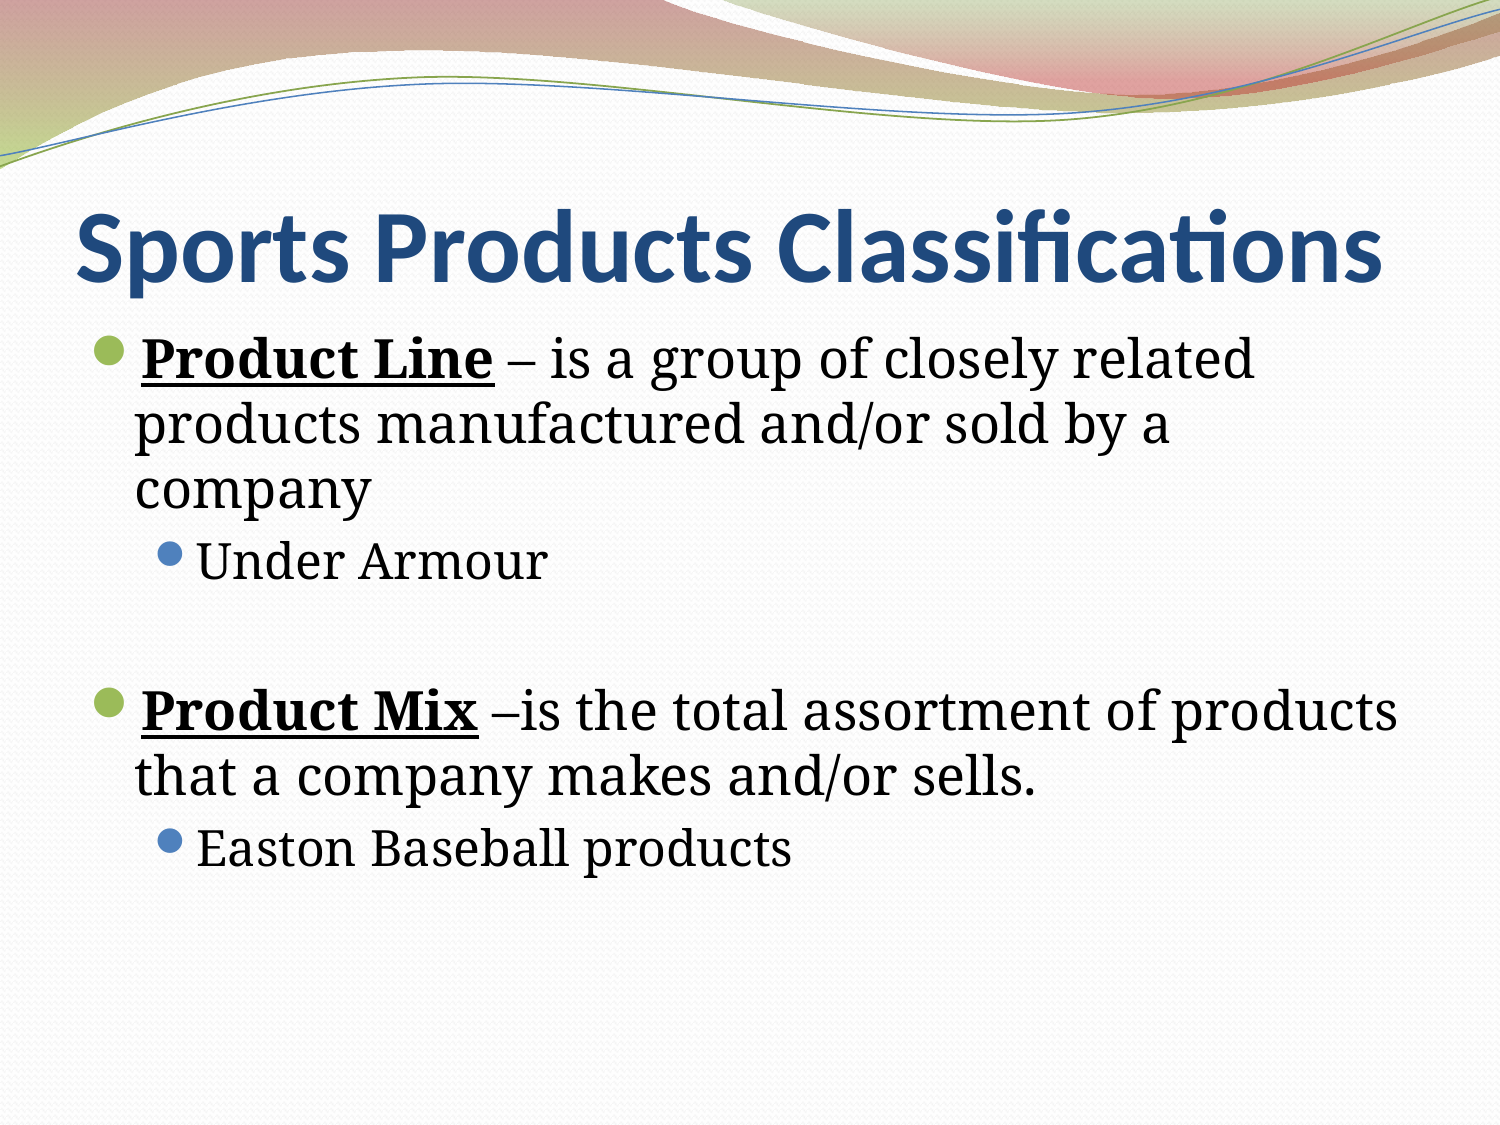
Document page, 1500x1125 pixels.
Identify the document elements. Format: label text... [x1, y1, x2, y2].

list Product Line – is a group of closely related products manufactured and/or sold by a company Under Armour Product Mix –is the total assortment of products that a company makes and/or sells. Easton Baseball products [75, 317, 1425, 1038]
title Sports Products Classifications [75, 115, 1425, 303]
